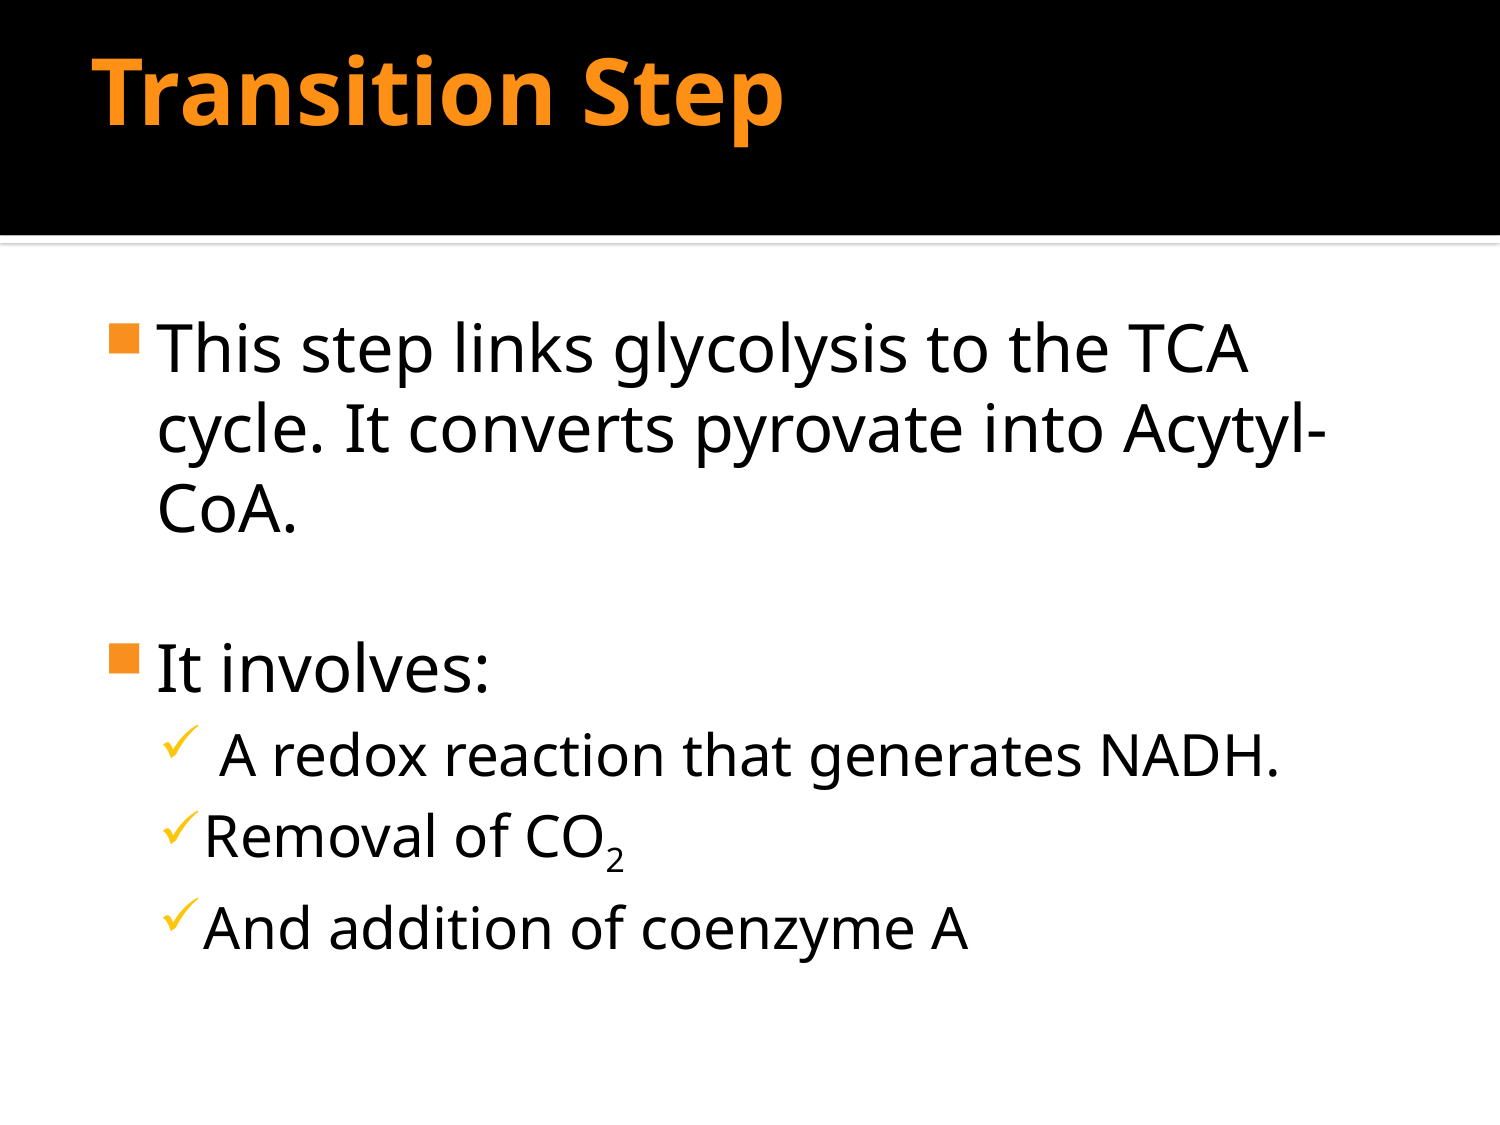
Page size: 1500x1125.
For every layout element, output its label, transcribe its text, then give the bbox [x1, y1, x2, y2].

title Transition Step [75, 25, 1425, 231]
list This step links glycolysis to the TCA cycle. It converts pyrovate into Acytyl-CoA. It involves: A redox reaction that generates NADH. Removal of CO2 And addition of coenzyme A [75, 291, 1425, 1050]
